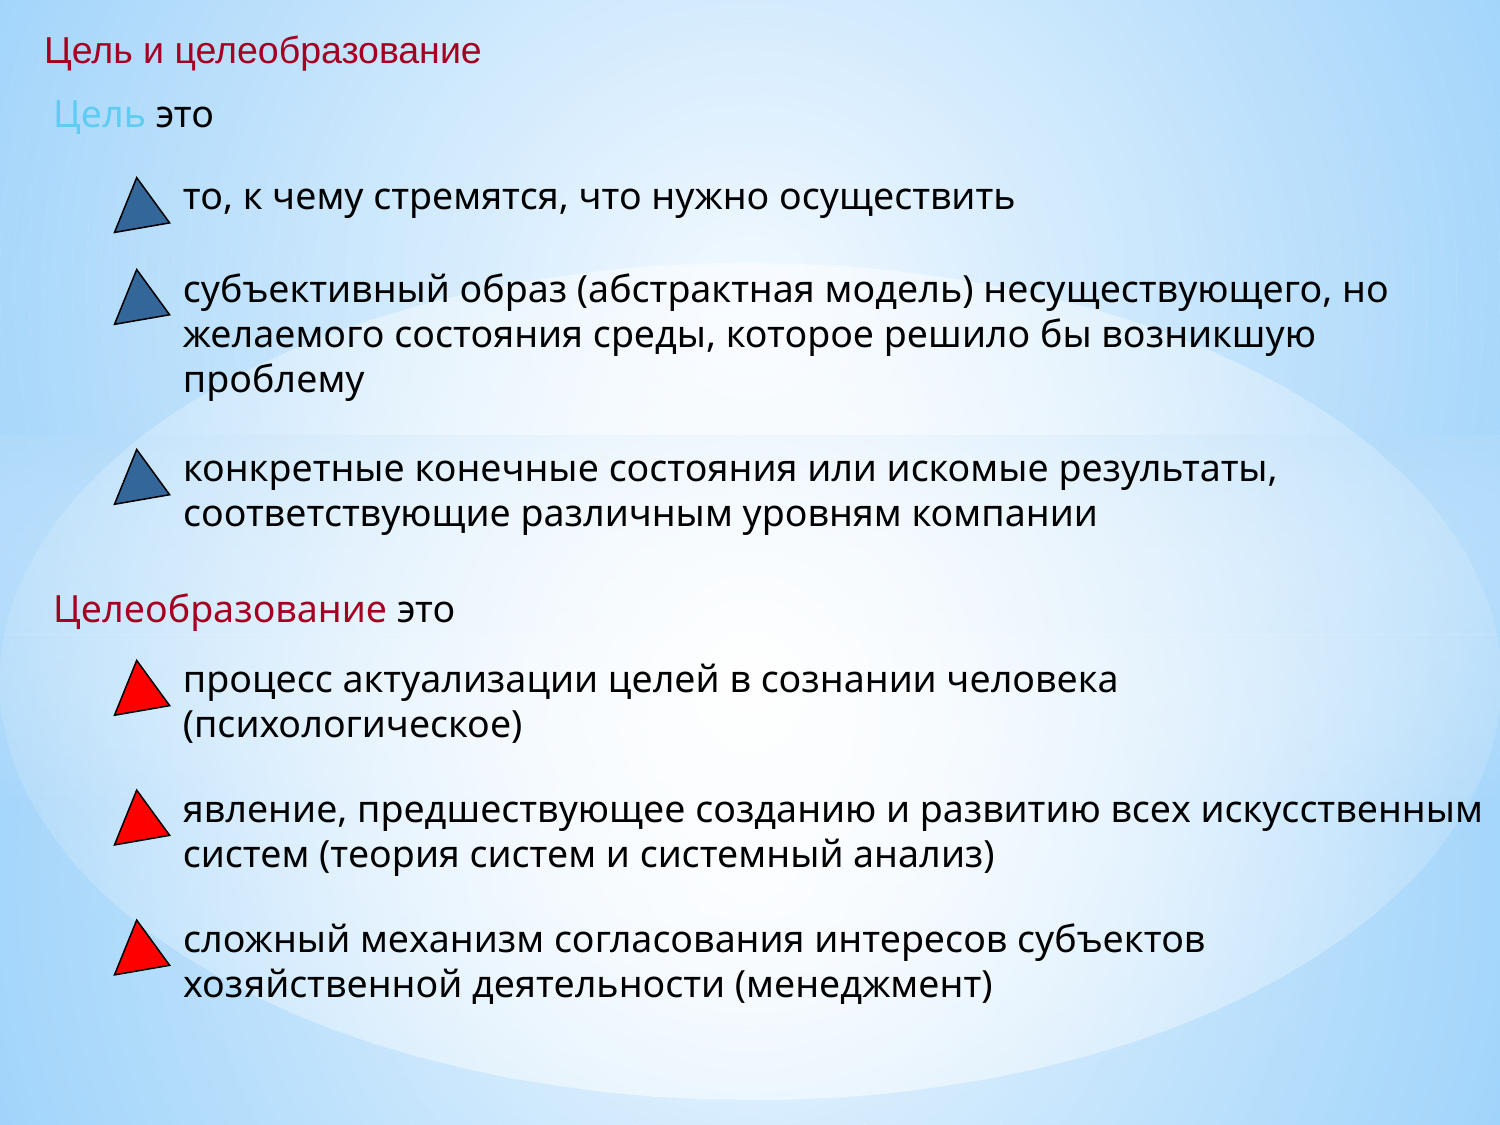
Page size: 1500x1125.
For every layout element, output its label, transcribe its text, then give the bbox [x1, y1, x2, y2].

text_box Цель и целеобразование [29, 18, 1459, 79]
text_box Целеобразование это [53, 585, 561, 631]
text_box [114, 269, 170, 325]
text_box процесс актуализации целей в сознании человека (психологическое) [183, 655, 1447, 746]
text_box Цель это [53, 90, 561, 136]
text_box явление, предшествующее созданию и развитию всех искусственным систем (теория систем и системный анализ) [183, 785, 1500, 876]
text_box [114, 660, 170, 716]
text_box то, к чему стремятся, что нужно осуществить [183, 172, 1447, 218]
text_box субъективный образ (абстрактная модель) несуществующего, но желаемого состояния среды, которое решило бы возникшую проблему [183, 264, 1500, 400]
text_box [114, 449, 170, 505]
text_box [114, 177, 170, 233]
text_box конкретные конечные состояния или искомые результаты, соответствующие различным уровням компании [183, 444, 1459, 535]
text_box [114, 920, 170, 975]
text_box [114, 790, 170, 845]
text_box сложный механизм согласования интересов субъектов хозяйственной деятельности (менеджмент) [183, 915, 1459, 1006]
